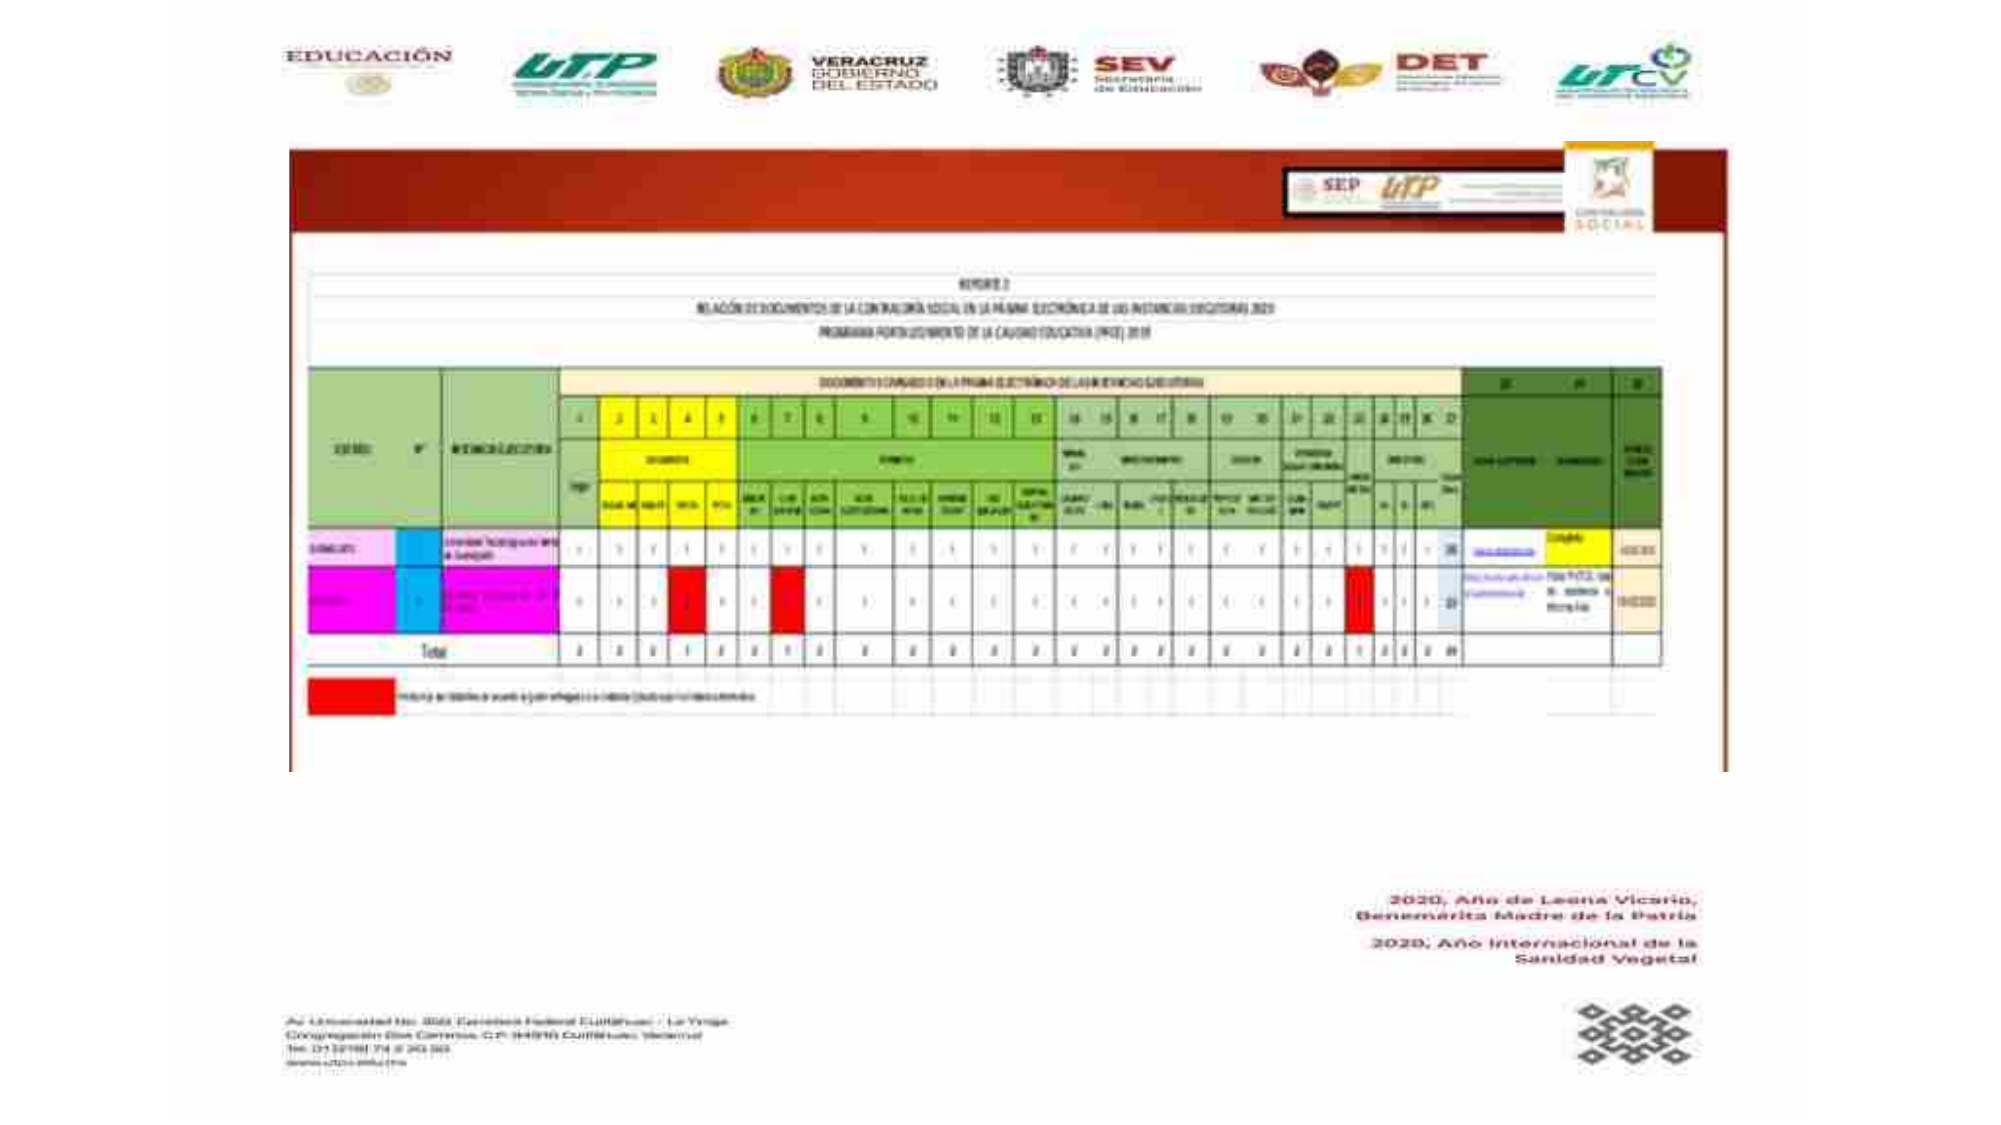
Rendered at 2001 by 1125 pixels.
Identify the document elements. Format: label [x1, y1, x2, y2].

picture [173, 0, 1805, 1117]
